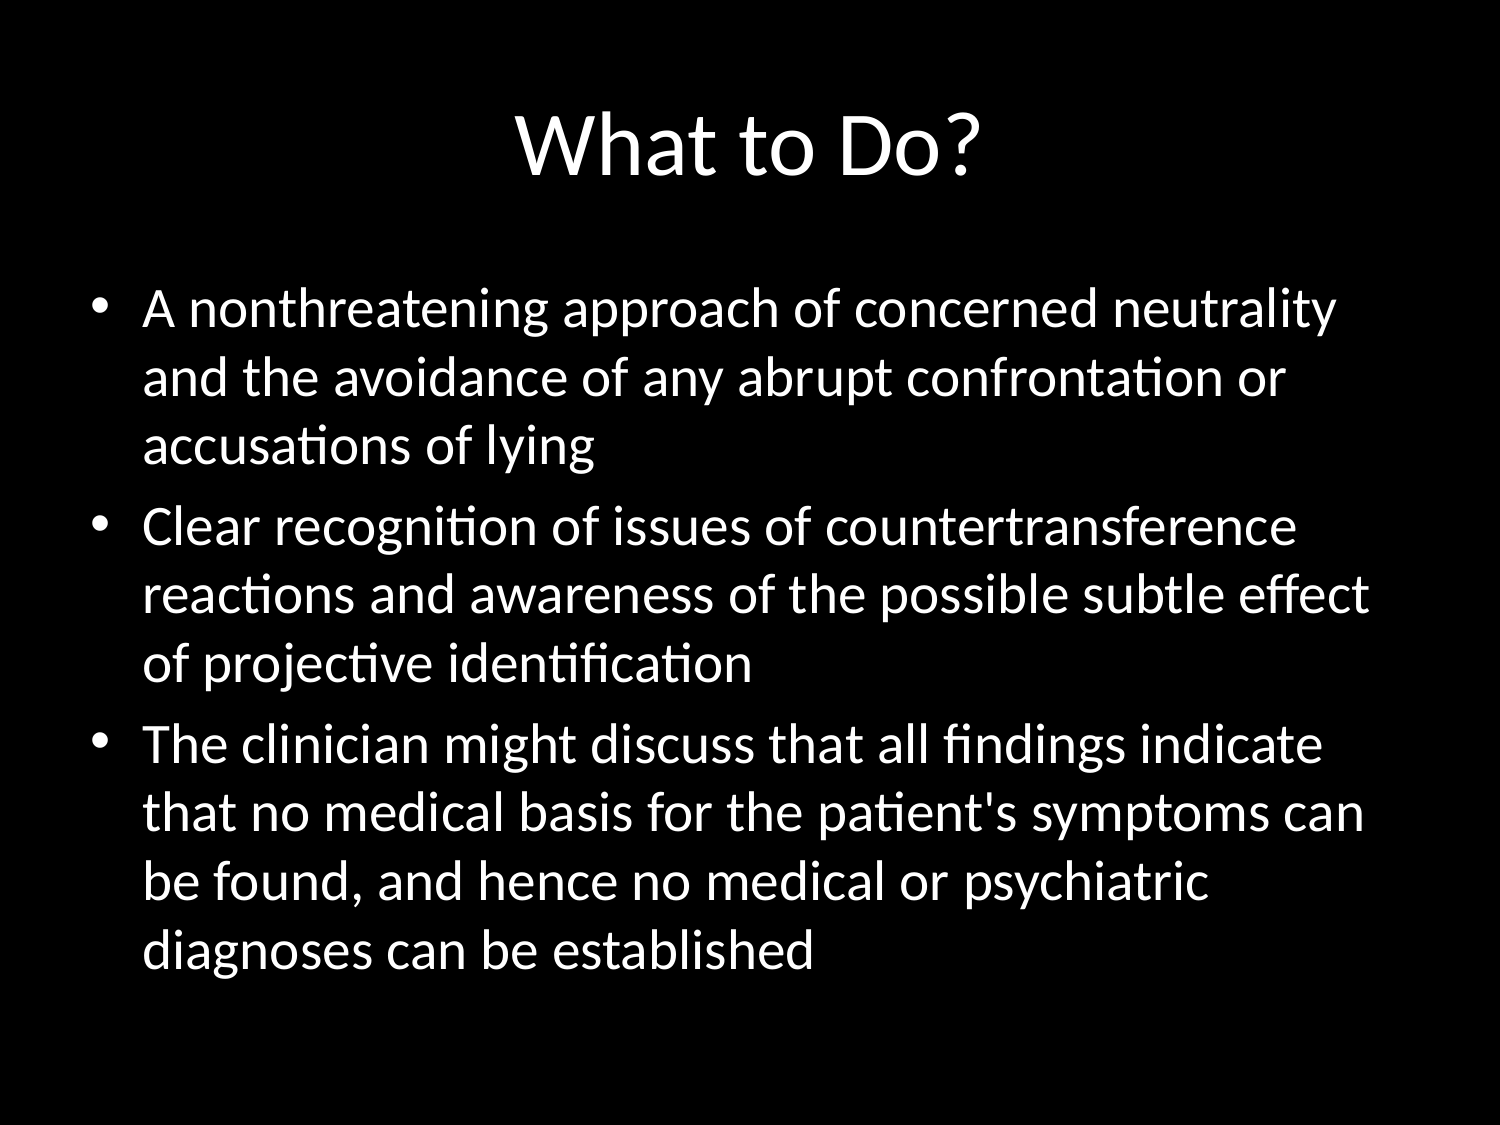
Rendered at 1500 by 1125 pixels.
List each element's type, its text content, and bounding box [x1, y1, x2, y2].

list A nonthreatening approach of concerned neutrality and the avoidance of any abrupt confrontation or accusations of lying Clear recognition of issues of countertransference reactions and awareness of the possible subtle effect of projective identification The clinician might discuss that all findings indicate that no medical basis for the patient's symptoms can be found, and hence no medical or psychiatric diagnoses can be established [75, 262, 1425, 1005]
title What to Do? [75, 45, 1425, 233]
